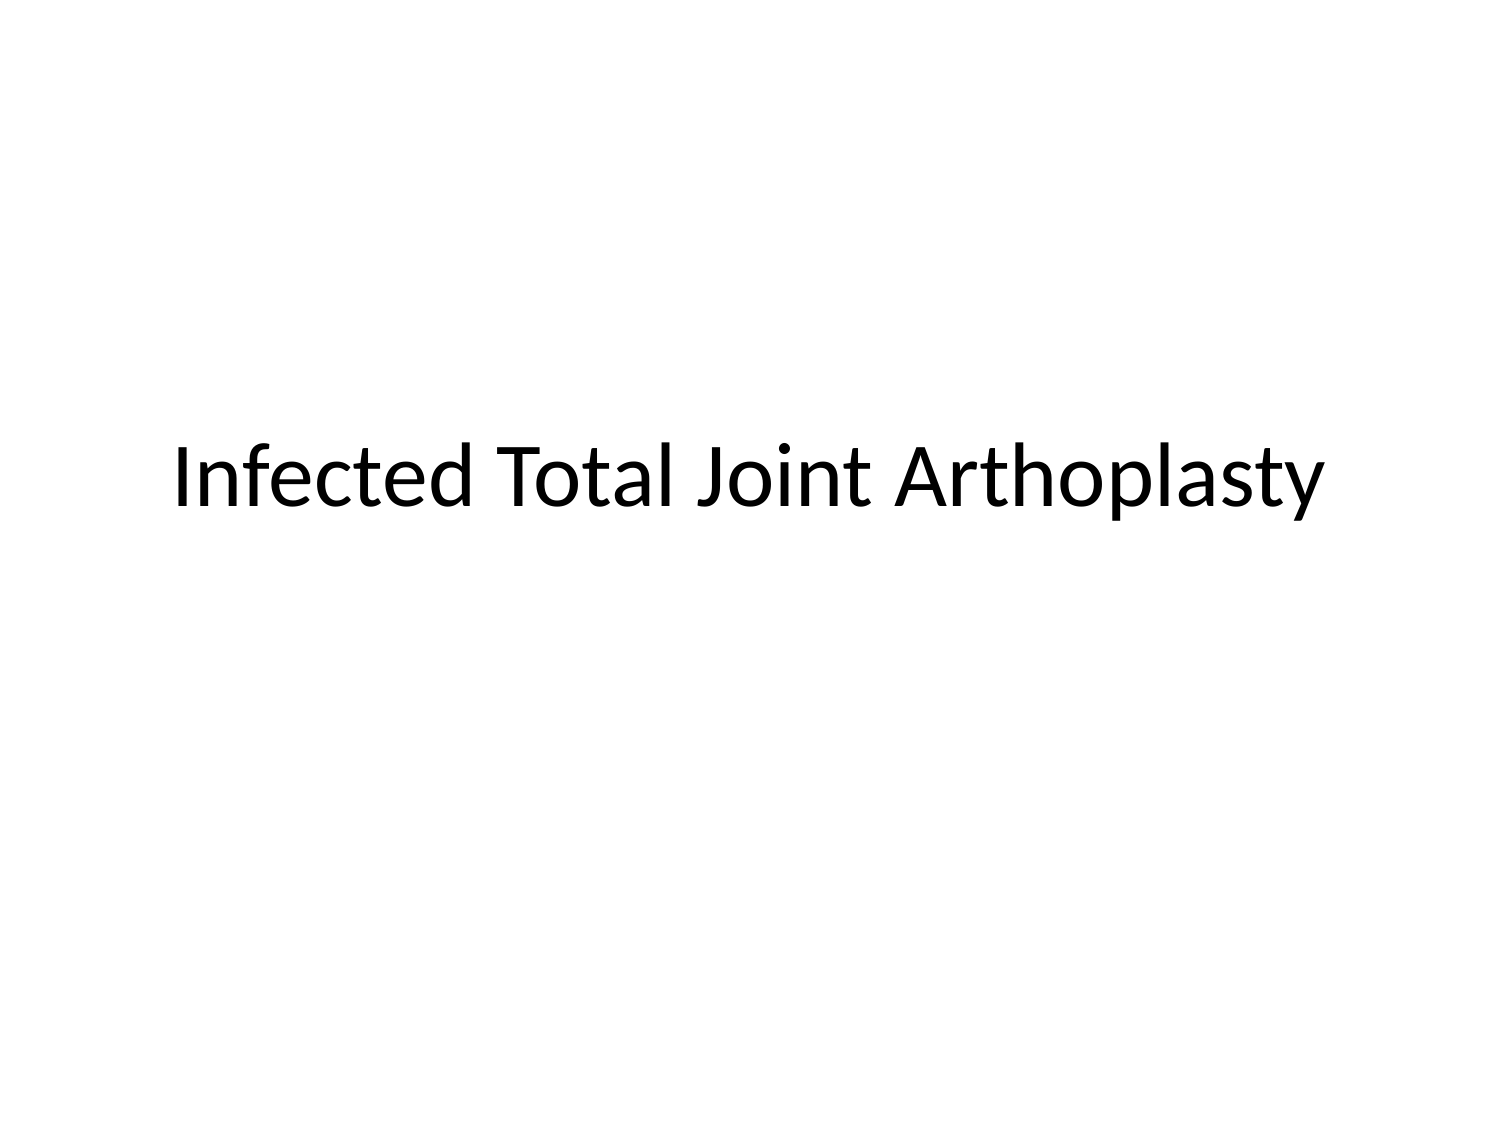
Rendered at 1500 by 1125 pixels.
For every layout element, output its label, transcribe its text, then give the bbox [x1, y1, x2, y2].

title Infected Total Joint Arthoplasty [112, 349, 1388, 591]
